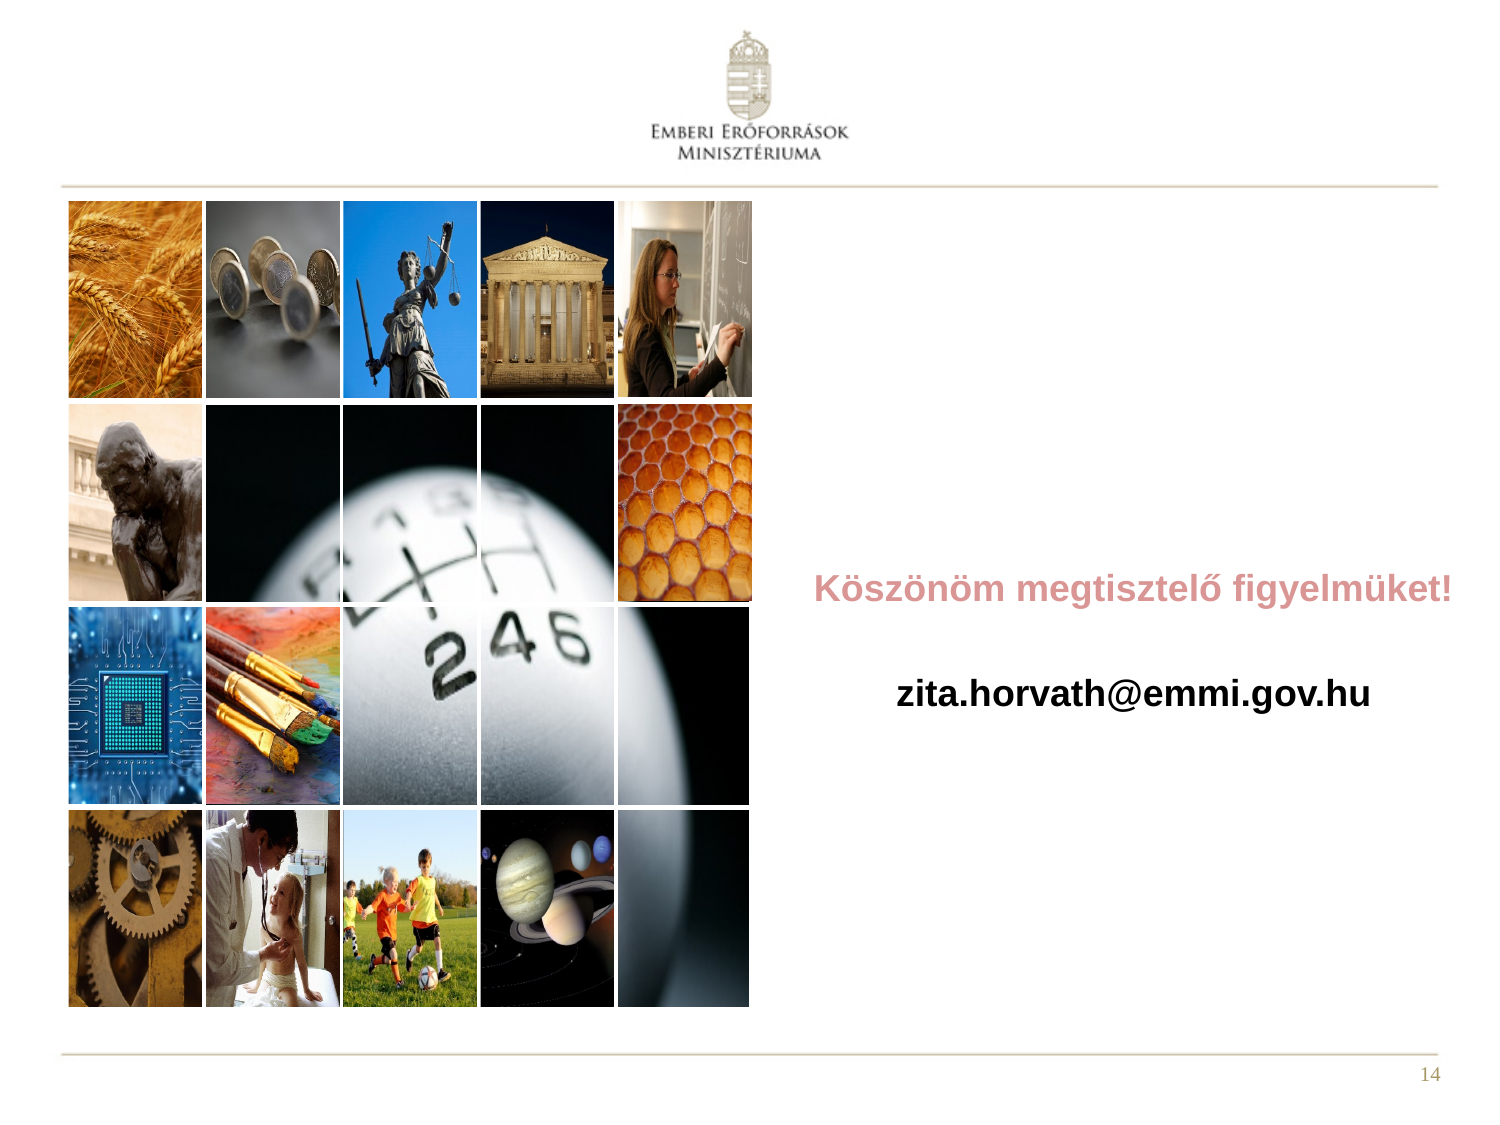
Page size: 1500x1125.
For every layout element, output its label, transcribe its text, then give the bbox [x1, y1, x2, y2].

picture [0, 2, 1500, 1123]
list Köszönöm megtisztelő figyelmüket! zita.horvath@emmi.gov.hu [836, 349, 1471, 729]
